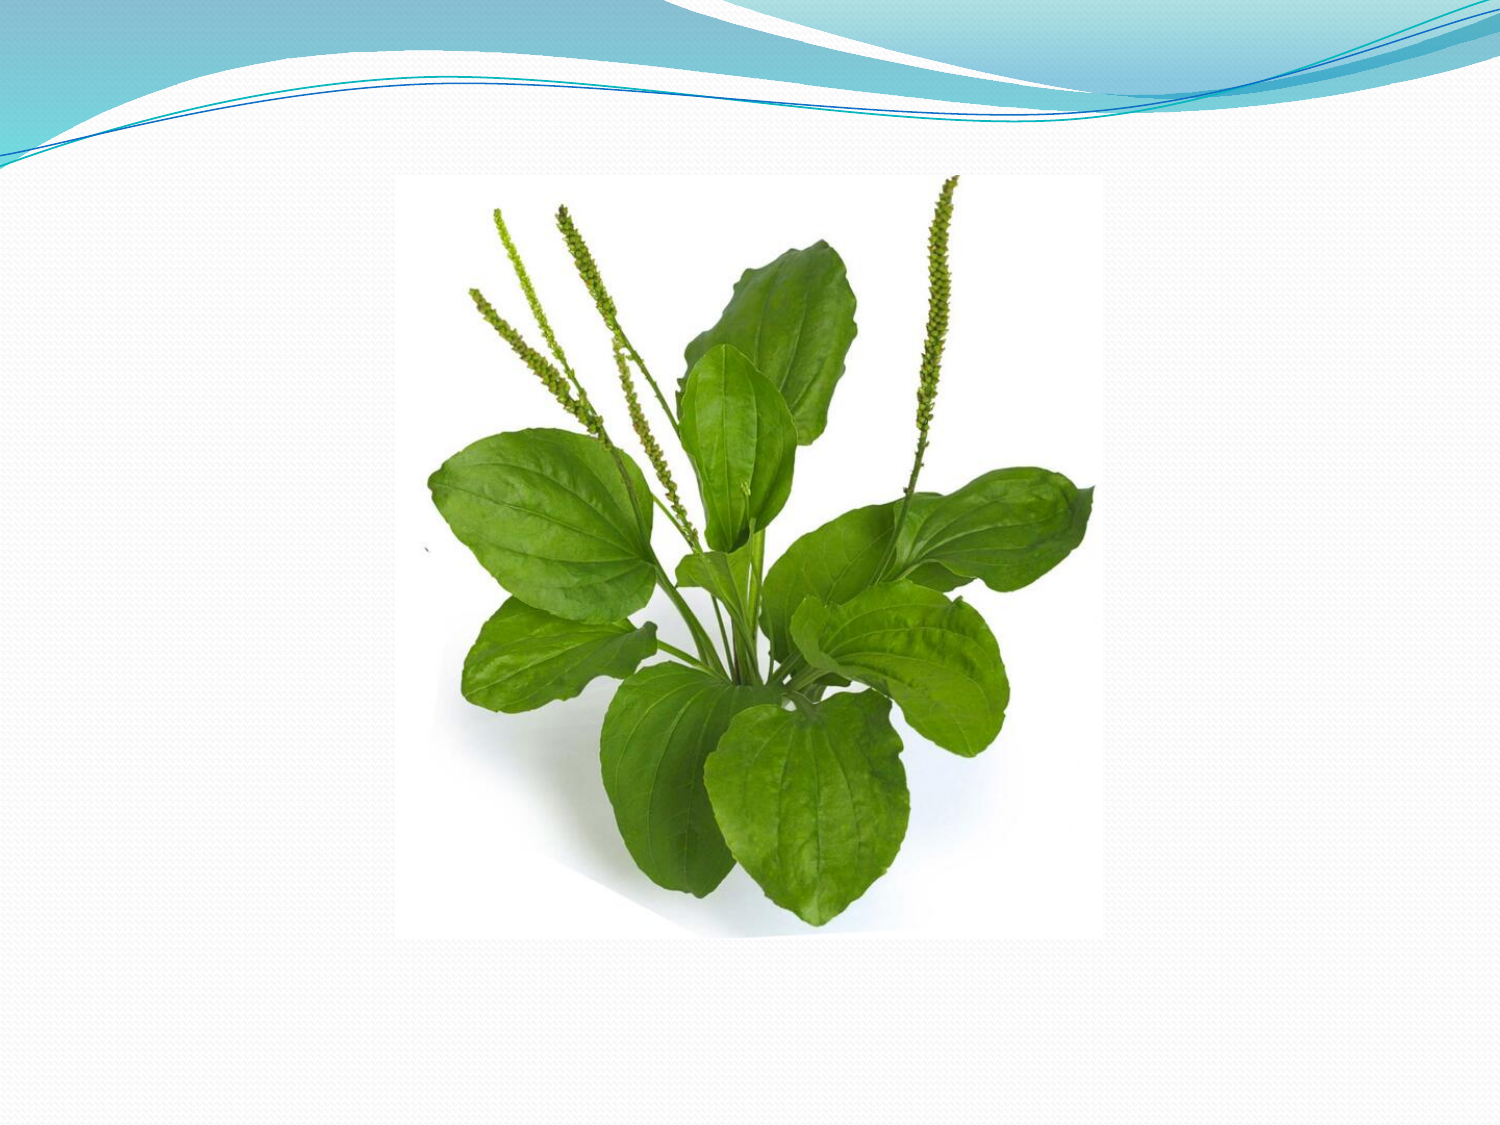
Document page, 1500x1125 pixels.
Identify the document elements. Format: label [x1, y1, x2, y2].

list [395, 175, 1103, 938]
